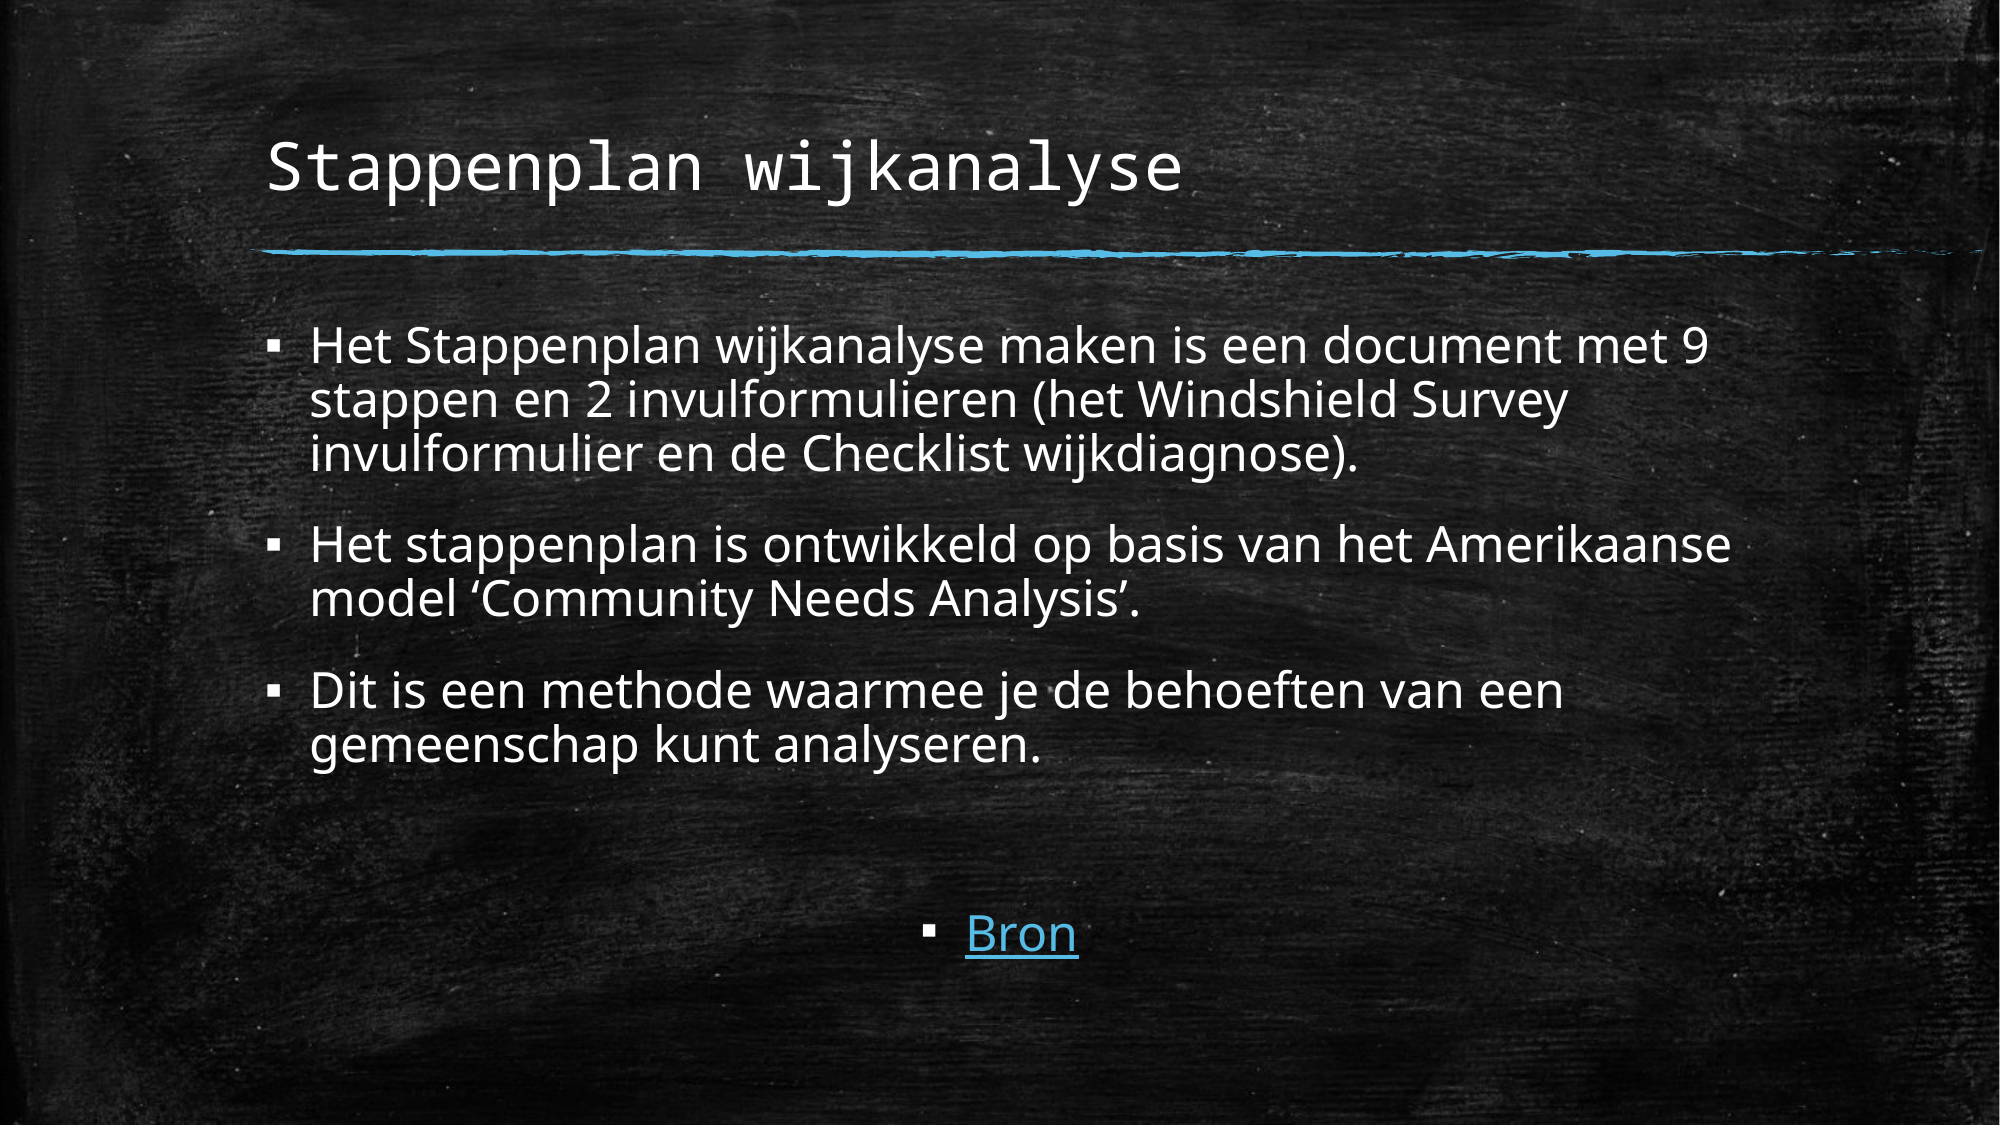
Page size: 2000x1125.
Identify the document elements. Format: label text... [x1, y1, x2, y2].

title Stappenplan wijkanalyse [249, 45, 1750, 213]
list Het Stappenplan wijkanalyse maken is een document met 9 stappen en 2 invulformulieren (het Windshield Survey invulformulier en de Checklist wijkdiagnose). Het stappenplan is ontwikkeld op basis van het Amerikaanse model ‘Community Needs Analysis’. Dit is een methode waarmee je de behoeften van een gemeenschap kunt analyseren. Bron [249, 312, 1750, 1013]
